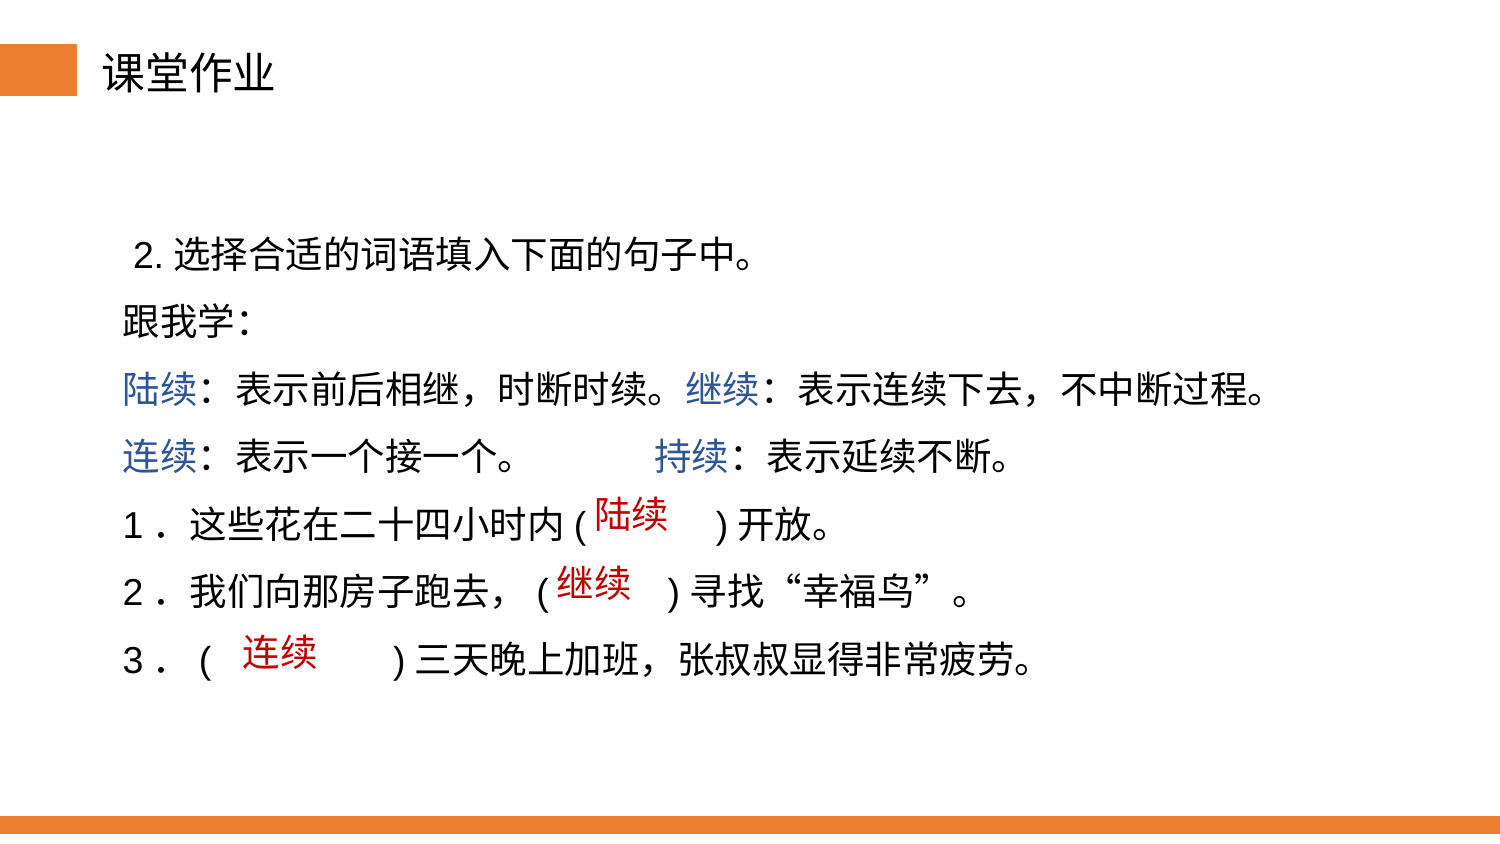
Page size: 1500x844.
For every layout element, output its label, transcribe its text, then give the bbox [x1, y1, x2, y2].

text_box 陆续 [582, 485, 681, 542]
text_box 连续 [231, 623, 330, 680]
text_box 2.选择合适的词语填入下面的句子中。 跟我学： 陆续：表示前后相继，时断时续。继续：表示连续下去，不中断过程。 连续：表示一个接一个。 持续：表示延续不断。 1．这些花在二十四小时内( )开放。 2．我们向那房子跑去，( )寻找“幸福鸟”。 3．( )三天晚上加班，张叔叔显得非常疲劳。 [111, 202, 1316, 687]
text_box 继续 [545, 553, 644, 611]
text_box 课堂作业 [90, 40, 368, 104]
